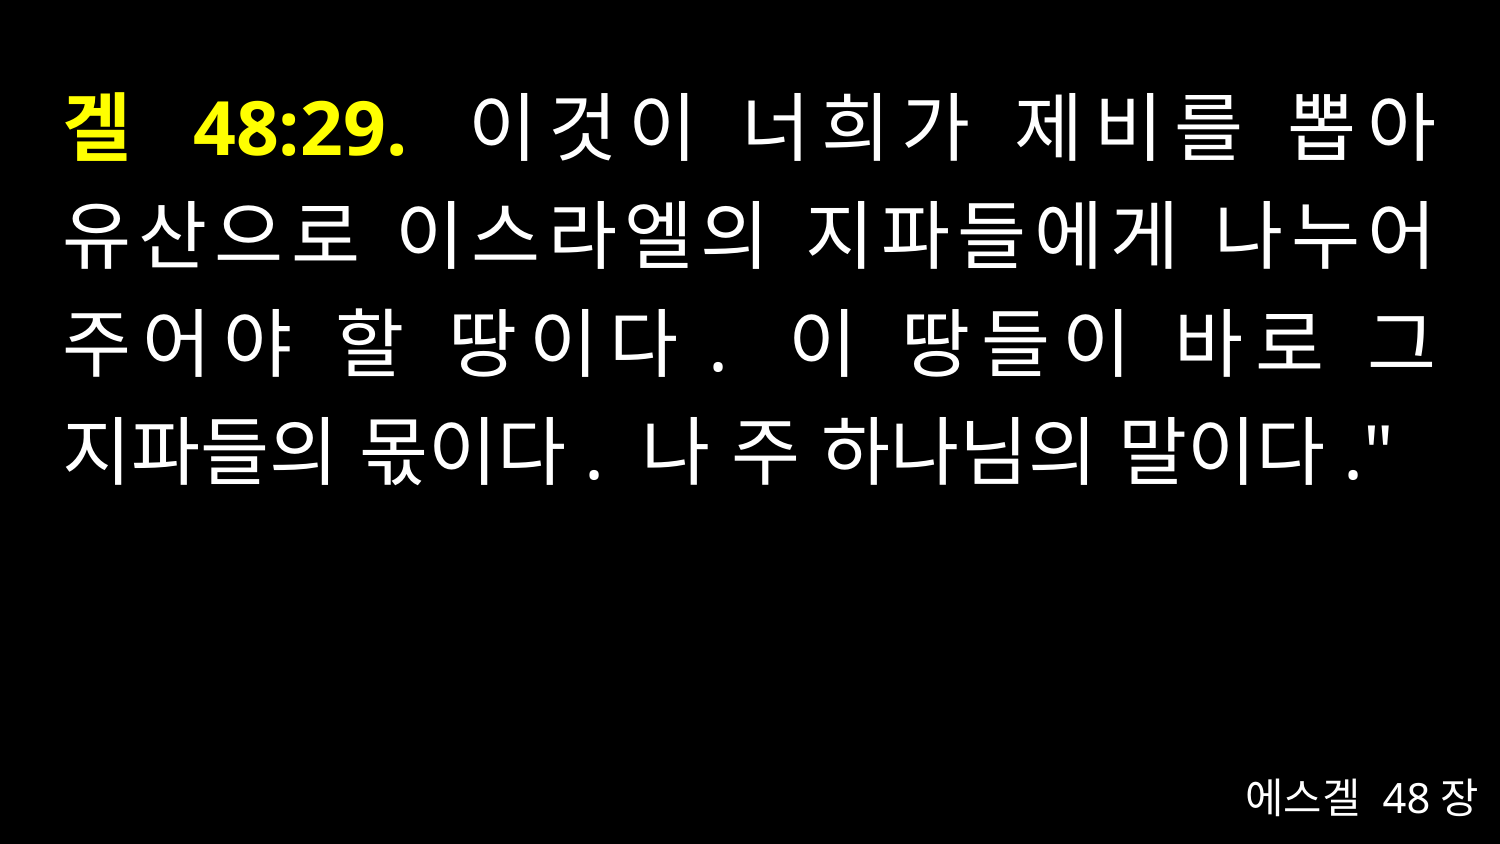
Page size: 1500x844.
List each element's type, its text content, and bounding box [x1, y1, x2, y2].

title 겔 48:29. 이것이 너희가 제비를 뽑아 유산으로 이스라엘의 지파들에게 나누어 주어야 할 땅이다. 이 땅들이 바로 그 지파들의 몫이다. 나 주 하나님의 말이다." [0, 0, 1500, 844]
subtitle 에스겔 48장 [916, 770, 1500, 844]
